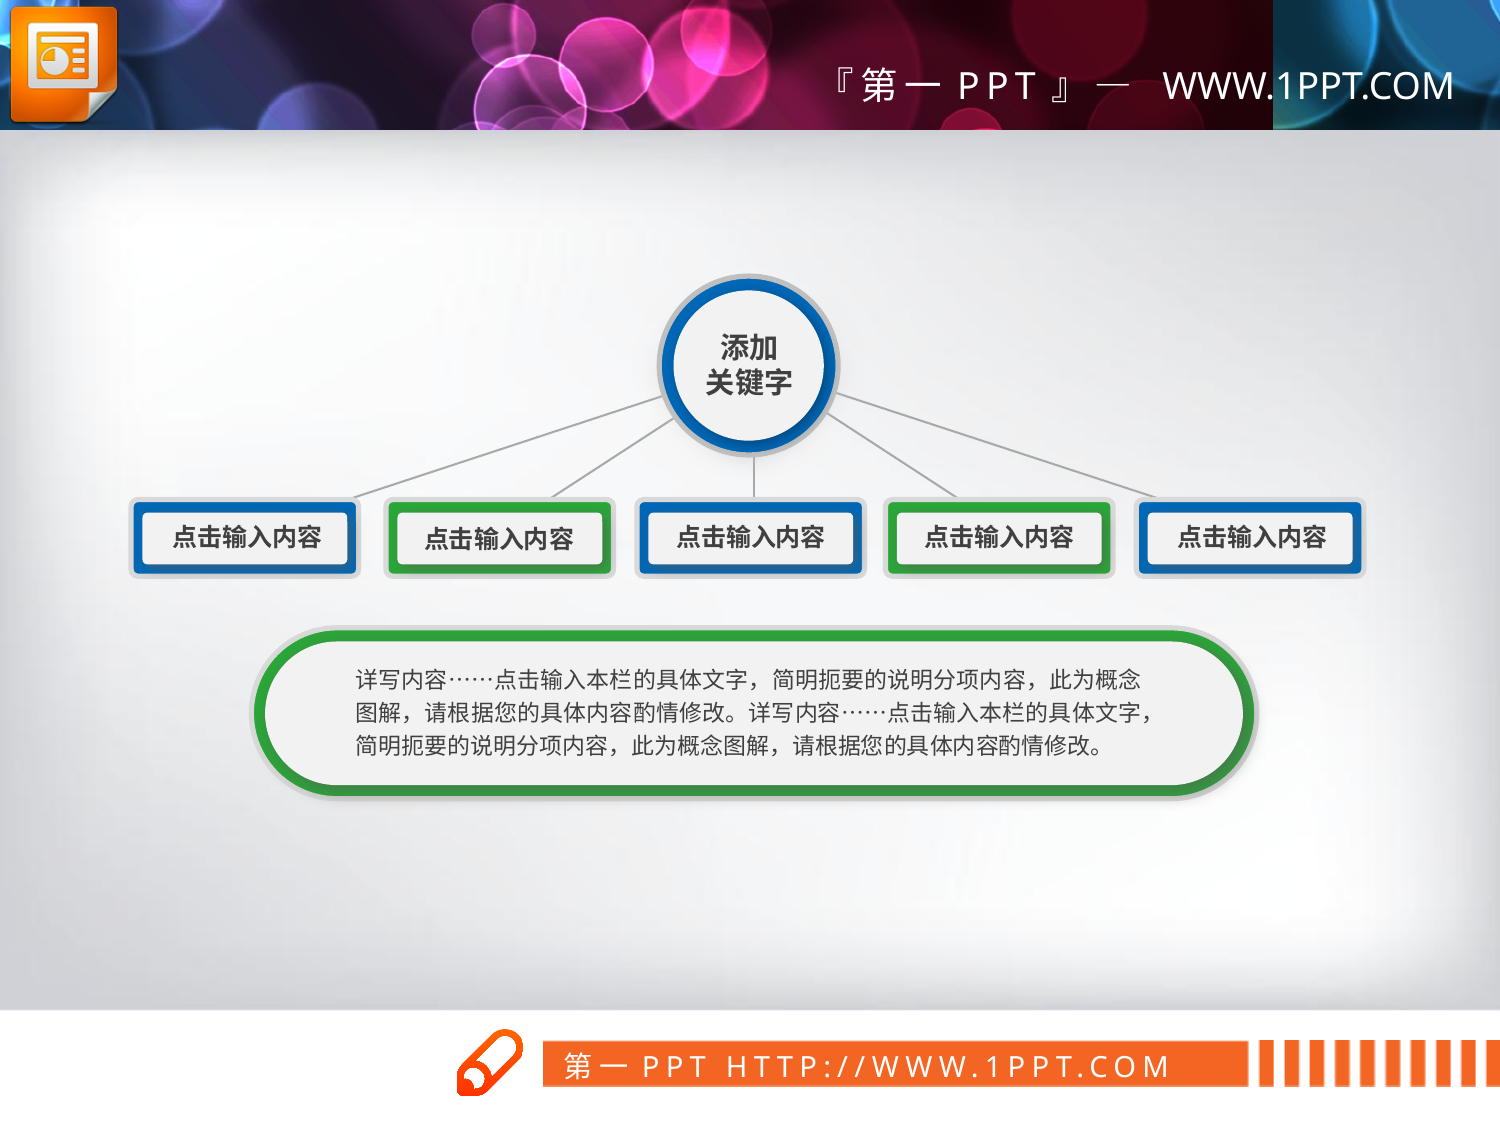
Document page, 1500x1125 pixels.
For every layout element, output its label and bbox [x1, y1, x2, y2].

picture [0, 0, 1500, 1012]
text_box [885, 499, 1114, 577]
text_box [625, 241, 873, 490]
text_box [1136, 499, 1365, 577]
text_box [385, 499, 614, 577]
text_box [130, 499, 359, 577]
text_box [251, 627, 1258, 799]
picture [543, 1040, 1500, 1087]
text_box [636, 499, 865, 577]
